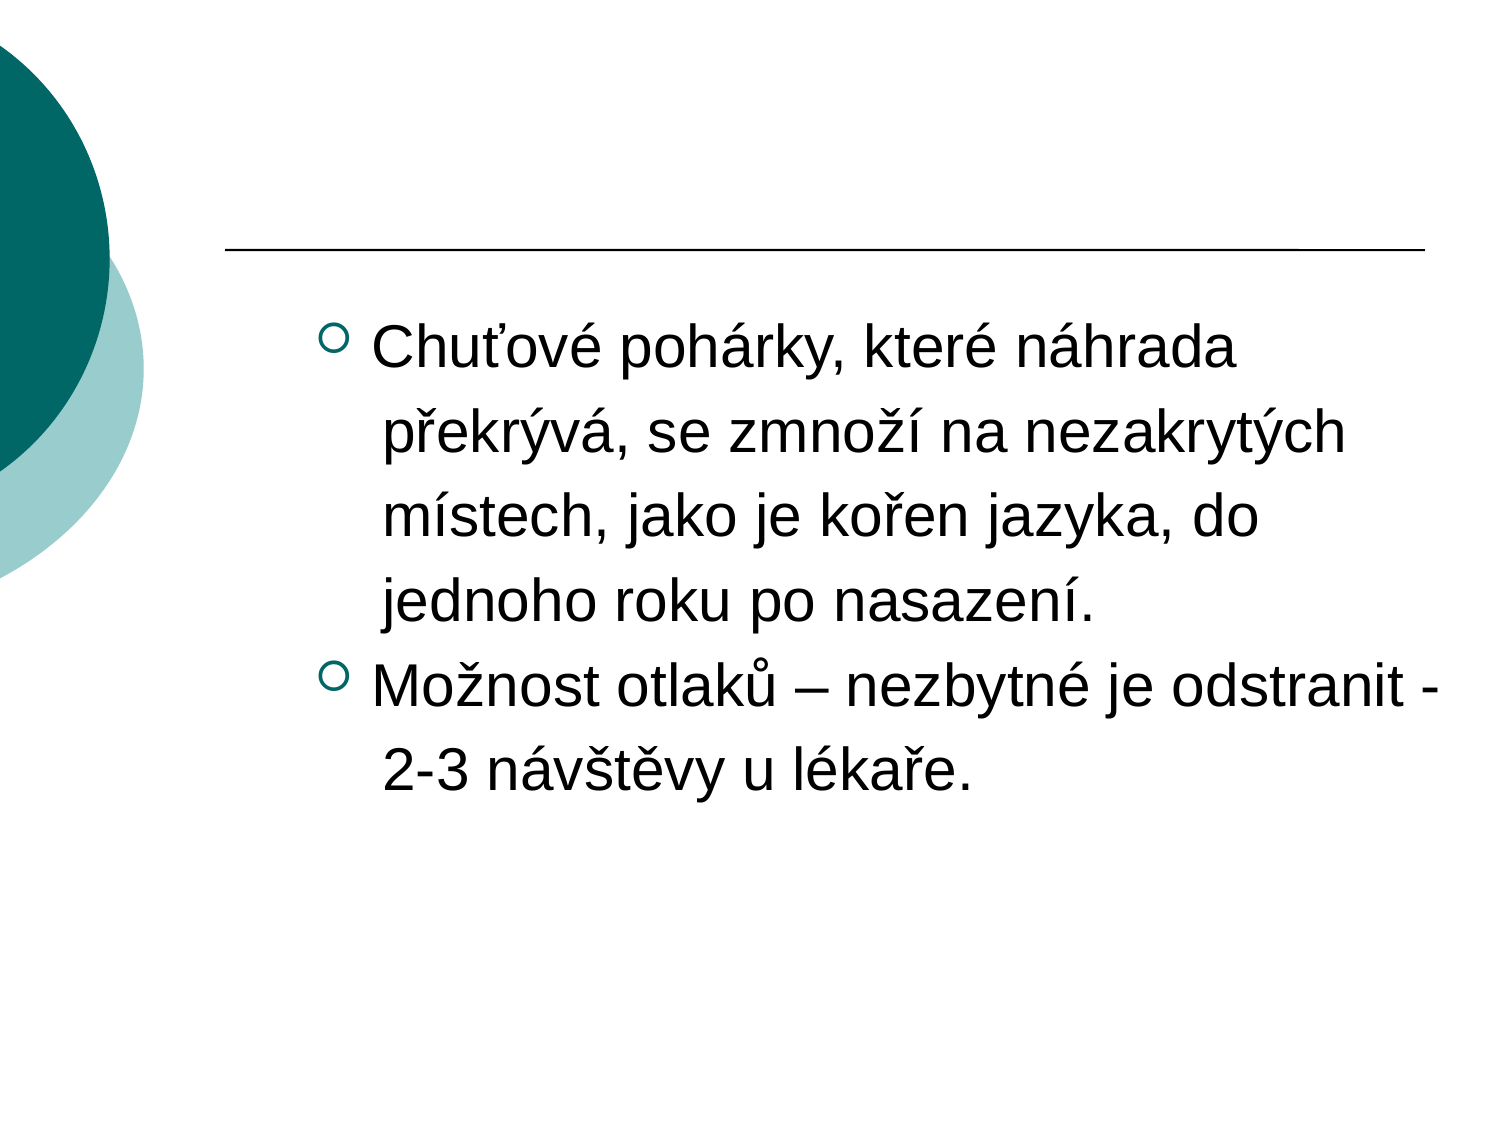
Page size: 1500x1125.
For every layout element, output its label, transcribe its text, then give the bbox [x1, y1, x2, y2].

list Chuťové pohárky, které náhrada překrývá, se zmnoží na nezakrytých místech, jako je kořen jazyka, do jednoho roku po nasazení. Možnost otlaků – nezbytné je odstranit - 2-3 návštěvy u lékaře. [299, 299, 1500, 975]
